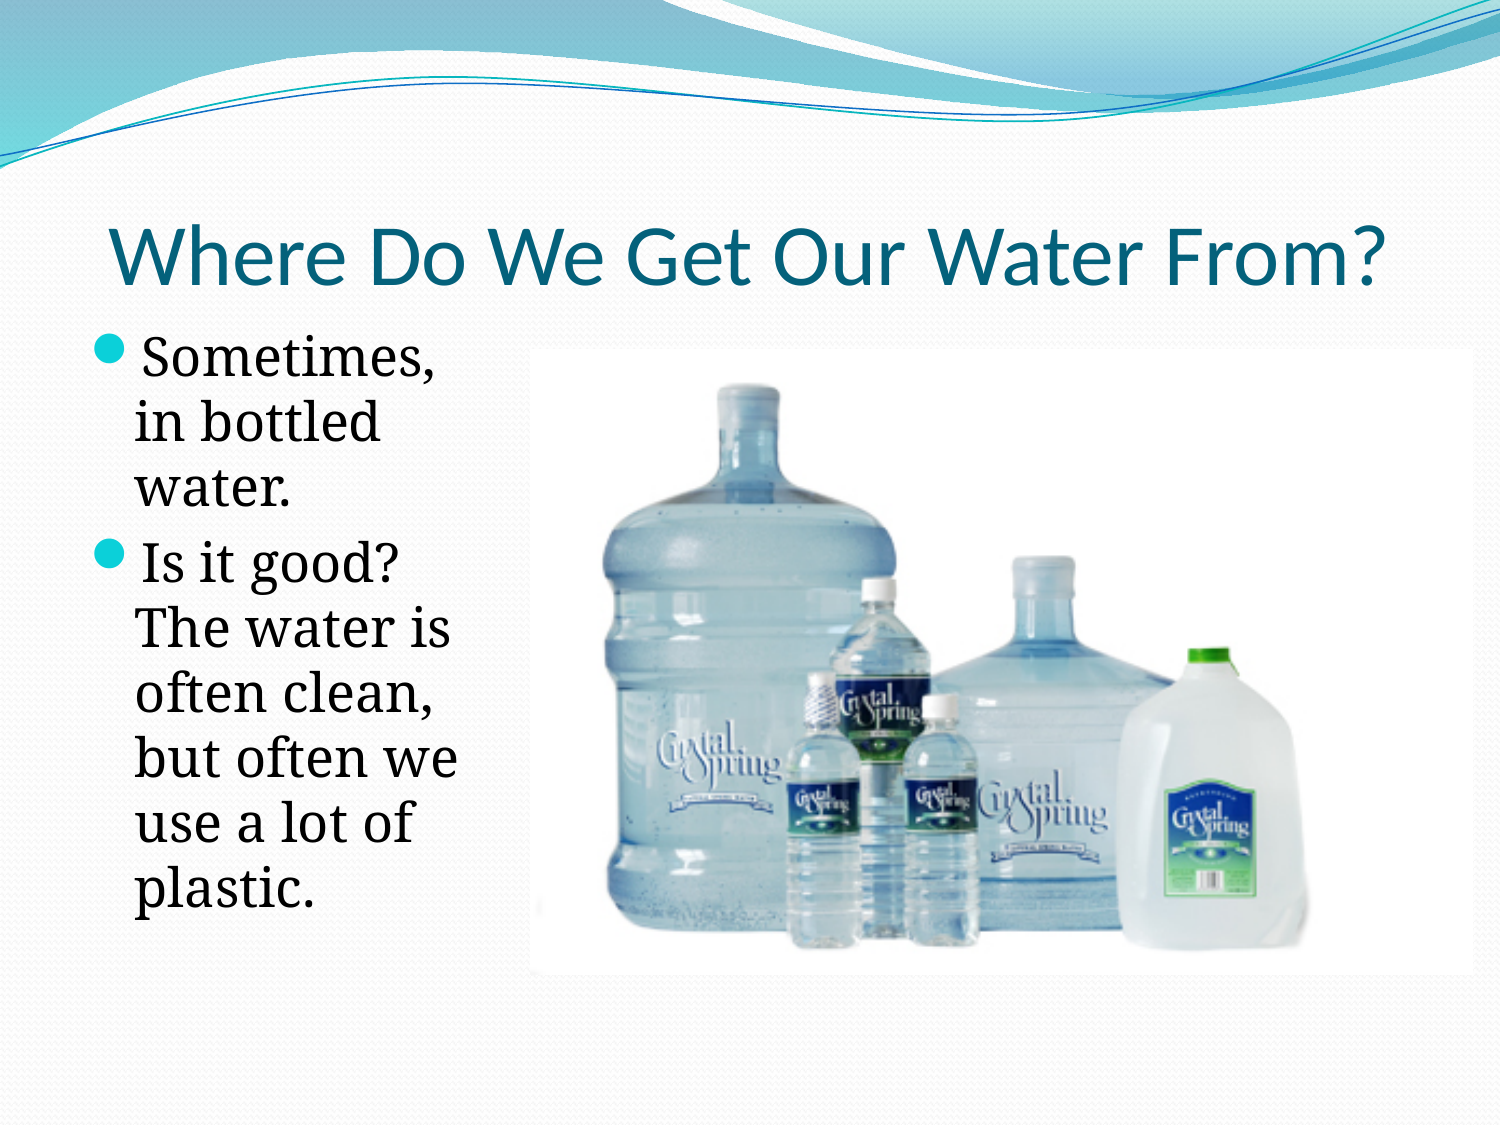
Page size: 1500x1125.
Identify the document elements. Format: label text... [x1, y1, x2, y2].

title Where Do We Get Our Water From? [74, 115, 1426, 304]
list Sometimes, in bottled water. Is it good? The water is often clean, but often we use a lot of plastic. [74, 314, 513, 1043]
picture [530, 349, 1474, 976]
